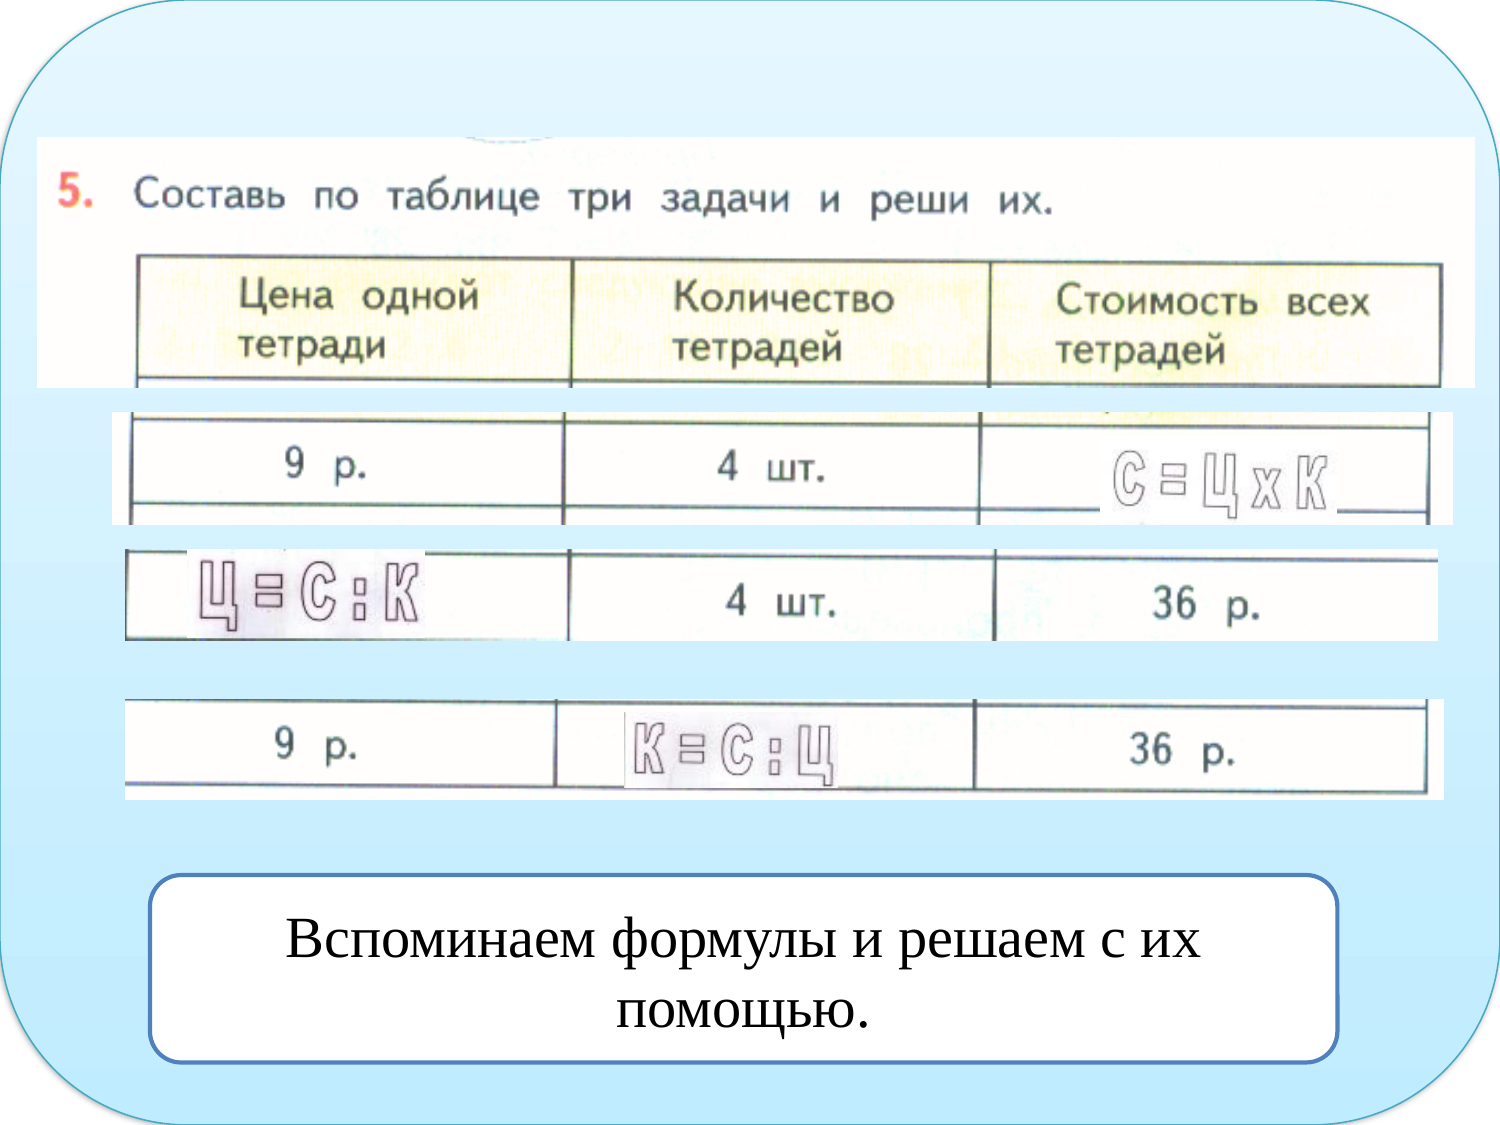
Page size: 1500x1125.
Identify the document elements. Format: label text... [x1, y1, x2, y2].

picture [112, 412, 1453, 526]
text_box Вспоминаем формулы и решаем с их помощью. [147, 872, 1340, 1065]
picture [124, 699, 1445, 801]
picture [37, 137, 1475, 388]
picture [124, 549, 1438, 641]
text_box [0, 0, 1500, 1125]
